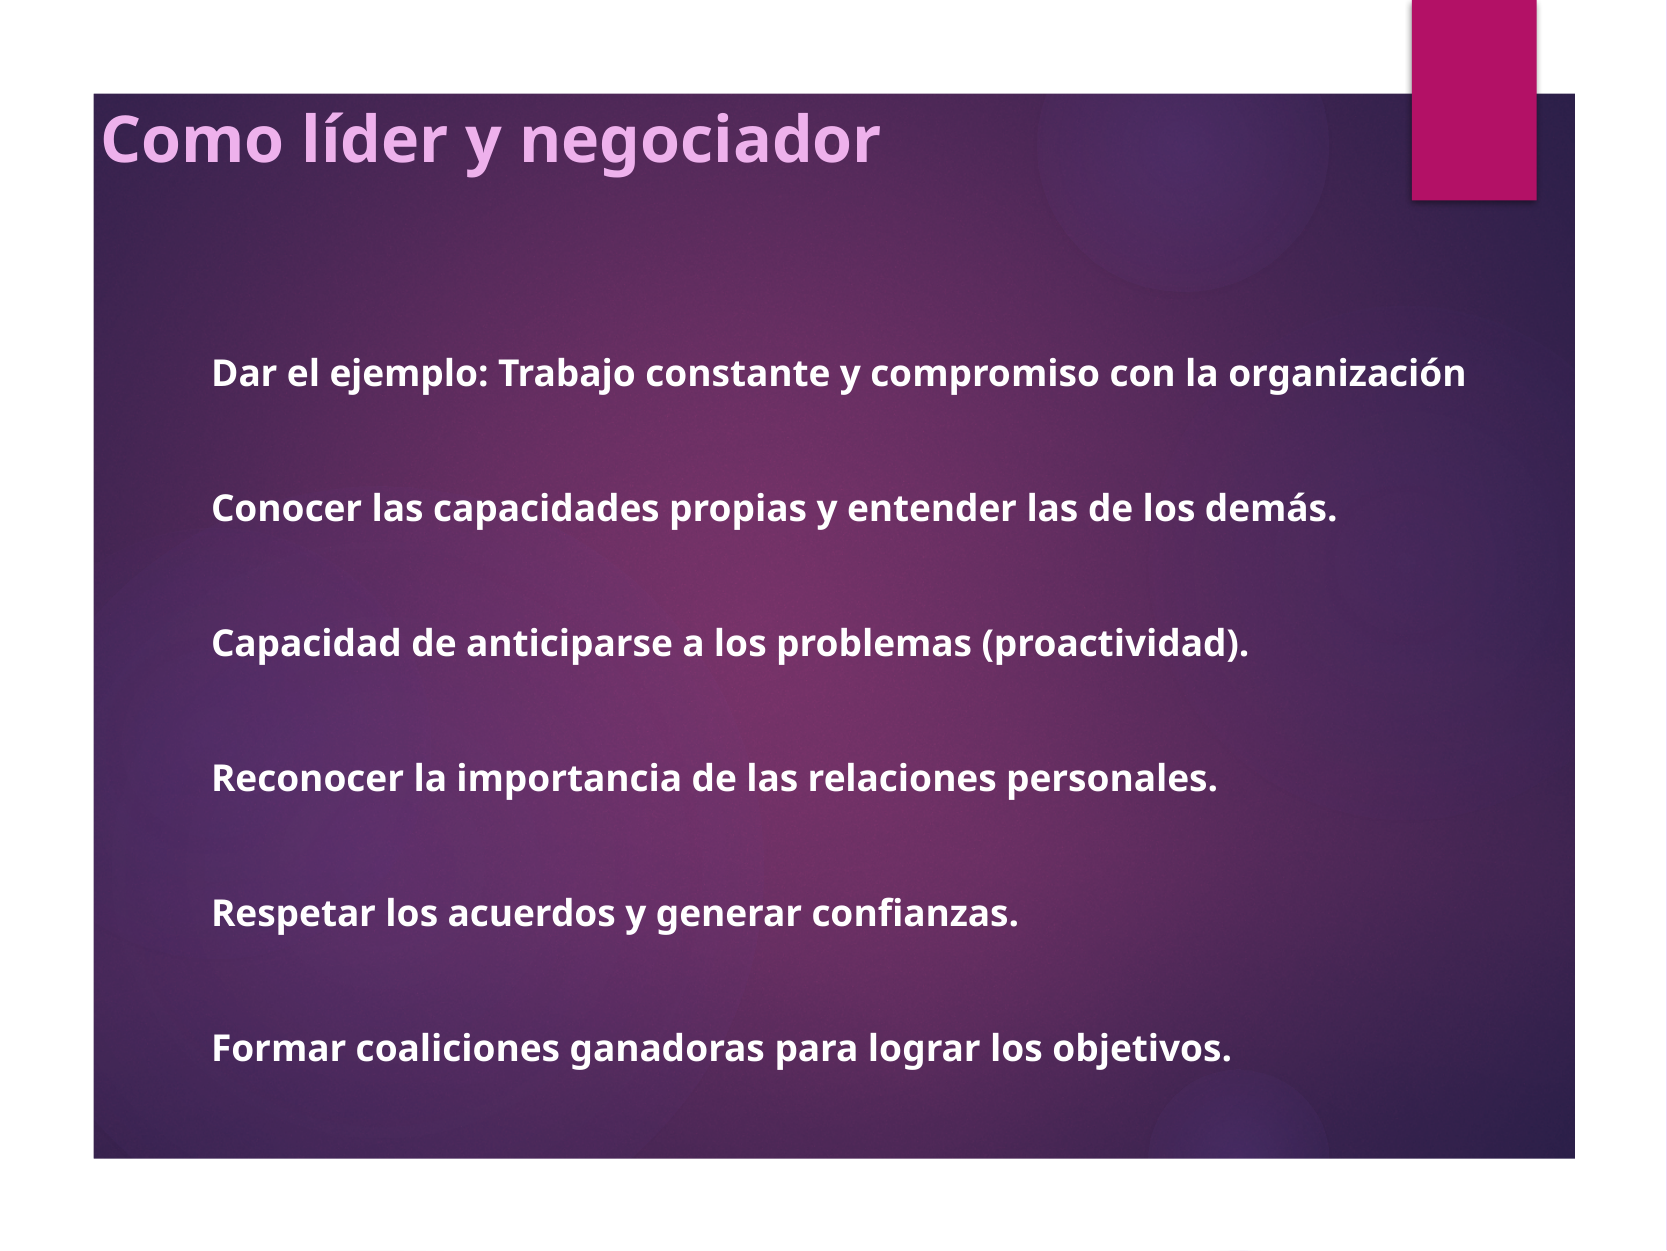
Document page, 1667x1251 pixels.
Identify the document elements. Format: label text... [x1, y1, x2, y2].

title Como líder y negociador [0, 2, 1507, 271]
subtitle Dar el ejemplo: Trabajo constante y compromiso con la organización Conocer las capacidades propias y entender las de los demás. Capacidad de anticiparse a los problemas (proactividad). Reconocer la importancia de las relaciones personales. Respetar los acuerdos y generar confianzas. Formar coaliciones ganadoras para lograr los objetivos. [112, 341, 1638, 1250]
